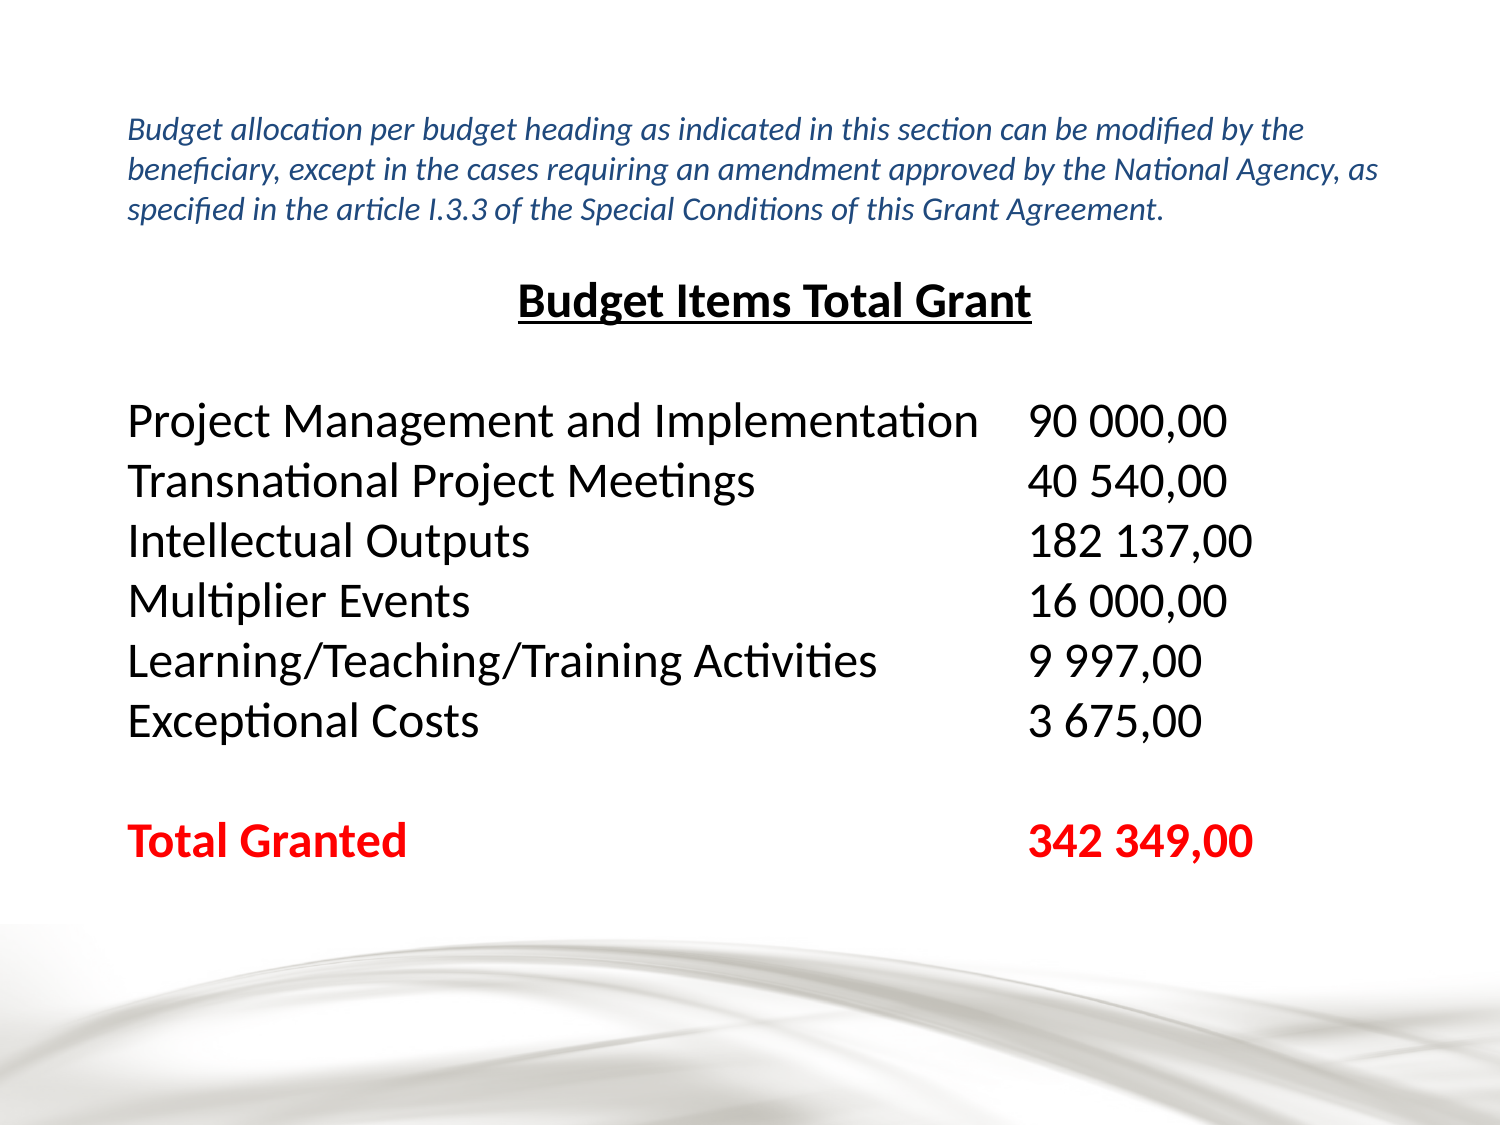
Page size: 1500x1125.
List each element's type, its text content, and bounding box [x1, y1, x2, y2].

picture [0, 924, 1500, 1125]
text_box Budget allocation per budget heading as indicated in this section can be modified by the beneficiary, except in the cases requiring an amendment approved by the National Agency, as specified in the article I.3.3 of the Special Conditions of this Grant Agreement. Budget Items Total Grant Project Management and Implementation 90 000,00 Transnational Project Meetings 40 540,00 Intellectual Outputs 182 137,00 Multiplier Events 16 000,00 Learning/Teaching/Training Activities 9 997,00 Exceptional Costs 3 675,00 Total Granted 342 349,00 [112, 99, 1438, 875]
